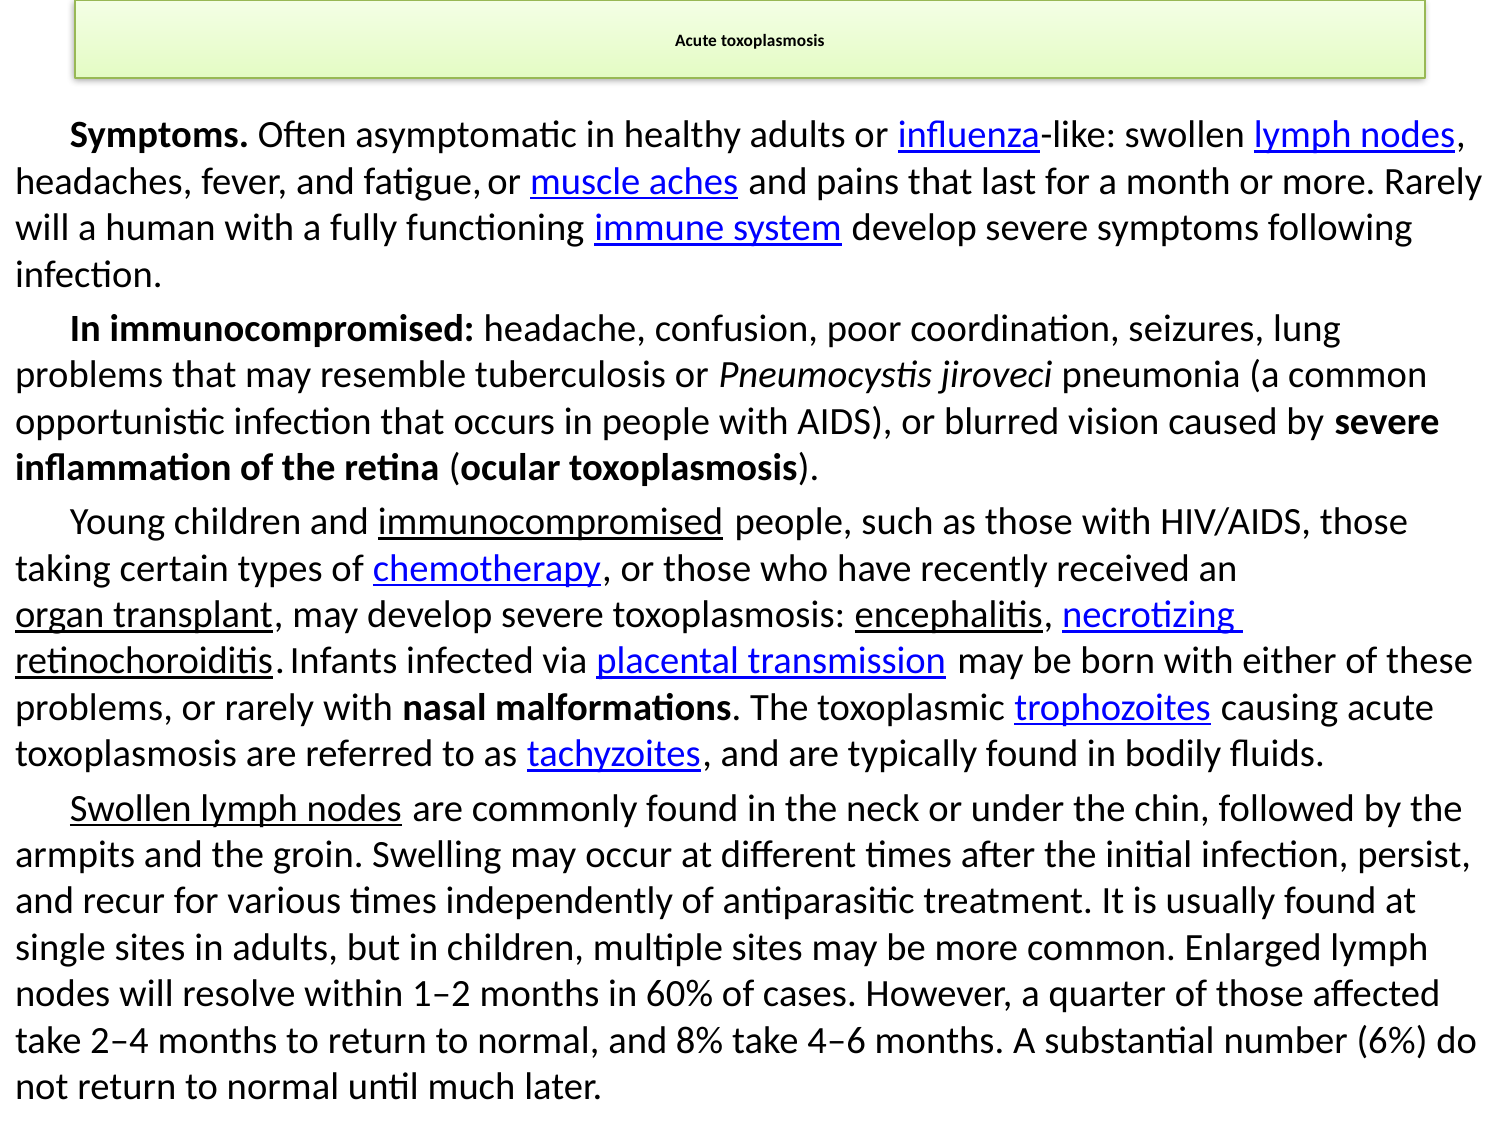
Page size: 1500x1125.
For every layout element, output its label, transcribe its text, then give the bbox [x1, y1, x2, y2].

title Acute toxoplasmosis [74, 0, 1426, 79]
list Symptoms. Often asymptomatic in healthy adults or influenza-like: swollen lymph nodes, headaches, fever, and fatigue, or muscle aches and pains that last for a month or more. Rarely will a human with a fully functioning immune system develop severe symptoms following infection. In immunocompromised: headache, confusion, poor coordination, seizures, lung problems that may resemble tuberculosis or Pneumocystis jiroveci pneumonia (a common opportunistic infection that occurs in people with AIDS), or blurred vision caused by severe inflammation of the retina (ocular toxoplasmosis). Young children and immunocompromised people, such as those with HIV/AIDS, those taking certain types of chemotherapy, or those who have recently received an organ transplant, may develop severe toxoplasmosis: encephalitis, necrotizing retinochoroiditis. Infants infected via placental transmission may be born with either of these problems, or rarely with nasal malformations. The toxoplasmic trophozoites causing acute toxoplasmosis are referred to as tachyzoites, and are typically found in bodily fluids. Swollen lymph nodes are commonly found in the neck or under the chin, followed by the armpits and the groin. Swelling may occur at different times after the initial infection, persist, and recur for various times independently of antiparasitic treatment. It is usually found at single sites in adults, but in children, multiple sites may be more common. Enlarged lymph nodes will resolve within 1–2 months in 60% of cases. However, a quarter of those affected take 2–4 months to return to normal, and 8% take 4–6 months. A substantial number (6%) do not return to normal until much later. [0, 101, 1500, 1125]
